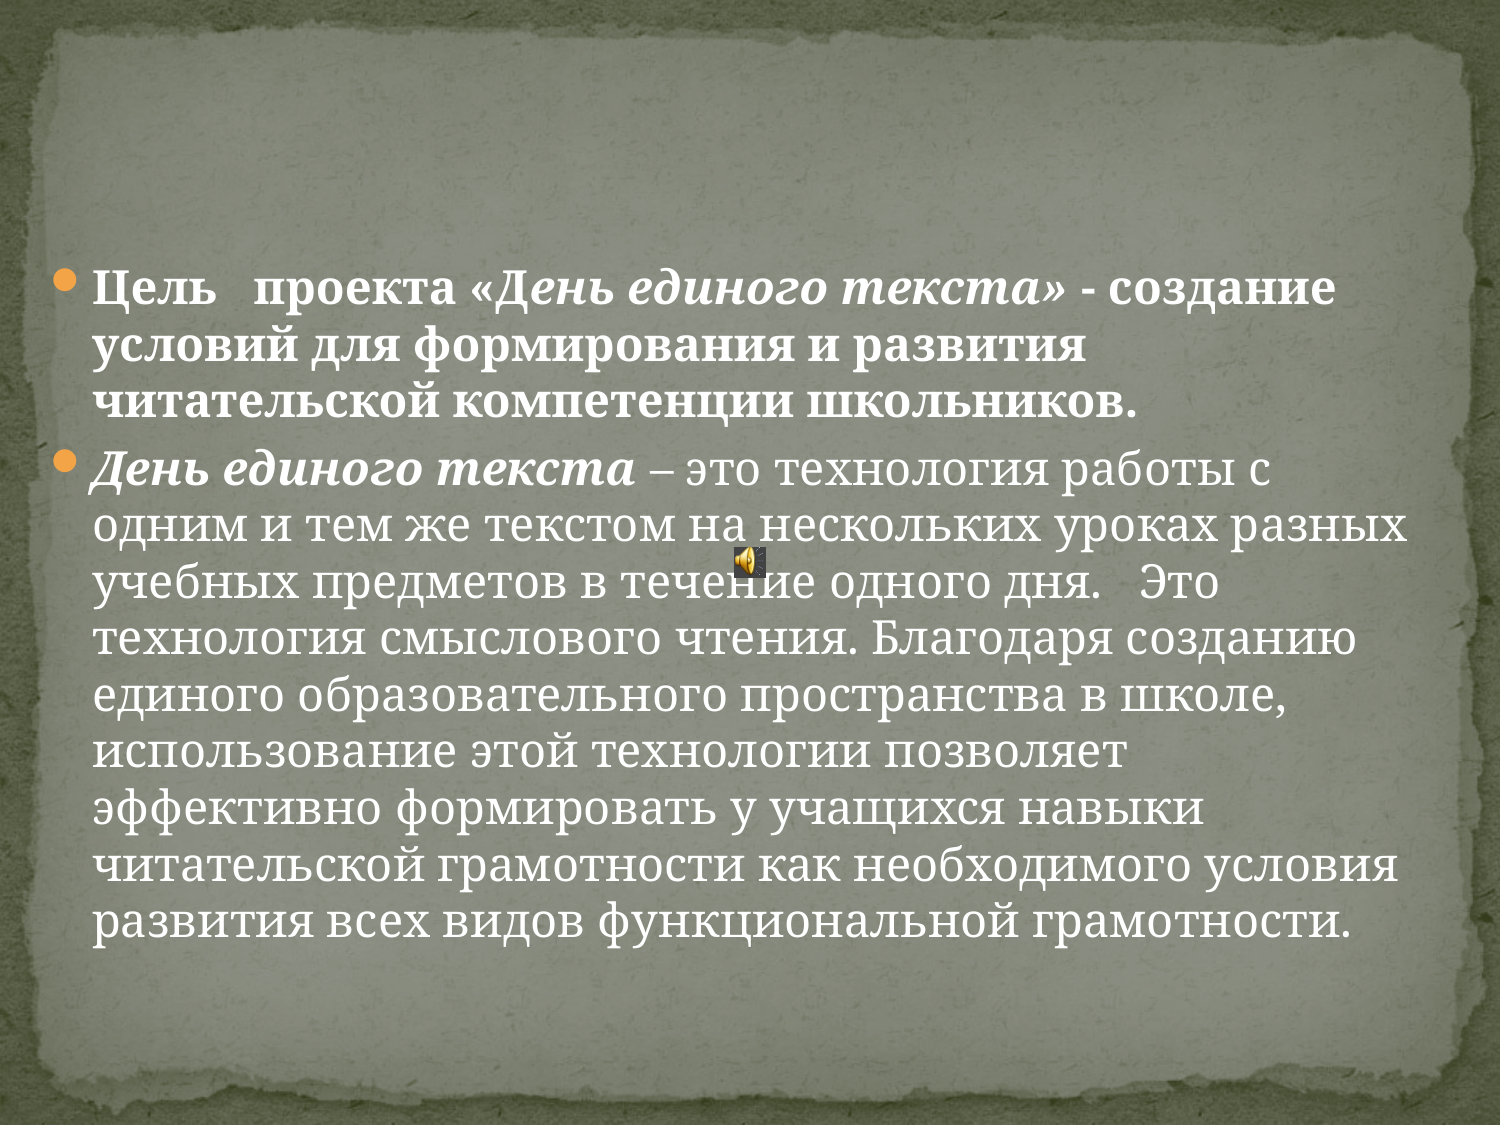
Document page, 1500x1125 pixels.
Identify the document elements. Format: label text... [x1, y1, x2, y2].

picture [734, 546, 766, 579]
list Цель проекта «День единого текста» - создание условий для формирования и развития читательской компетенции школьников. День единого текста – это технология работы с одним и тем же текстом на нескольких уроках разных учебных предметов в течение одного дня. Это технология смыслового чтения. Благодаря созданию единого образовательного пространства в школе, использование этой технологии позволяет эффективно формировать у учащихся навыки читательской грамотности как необходимого условия развития всех видов функциональной грамотности. [35, 249, 1425, 1000]
